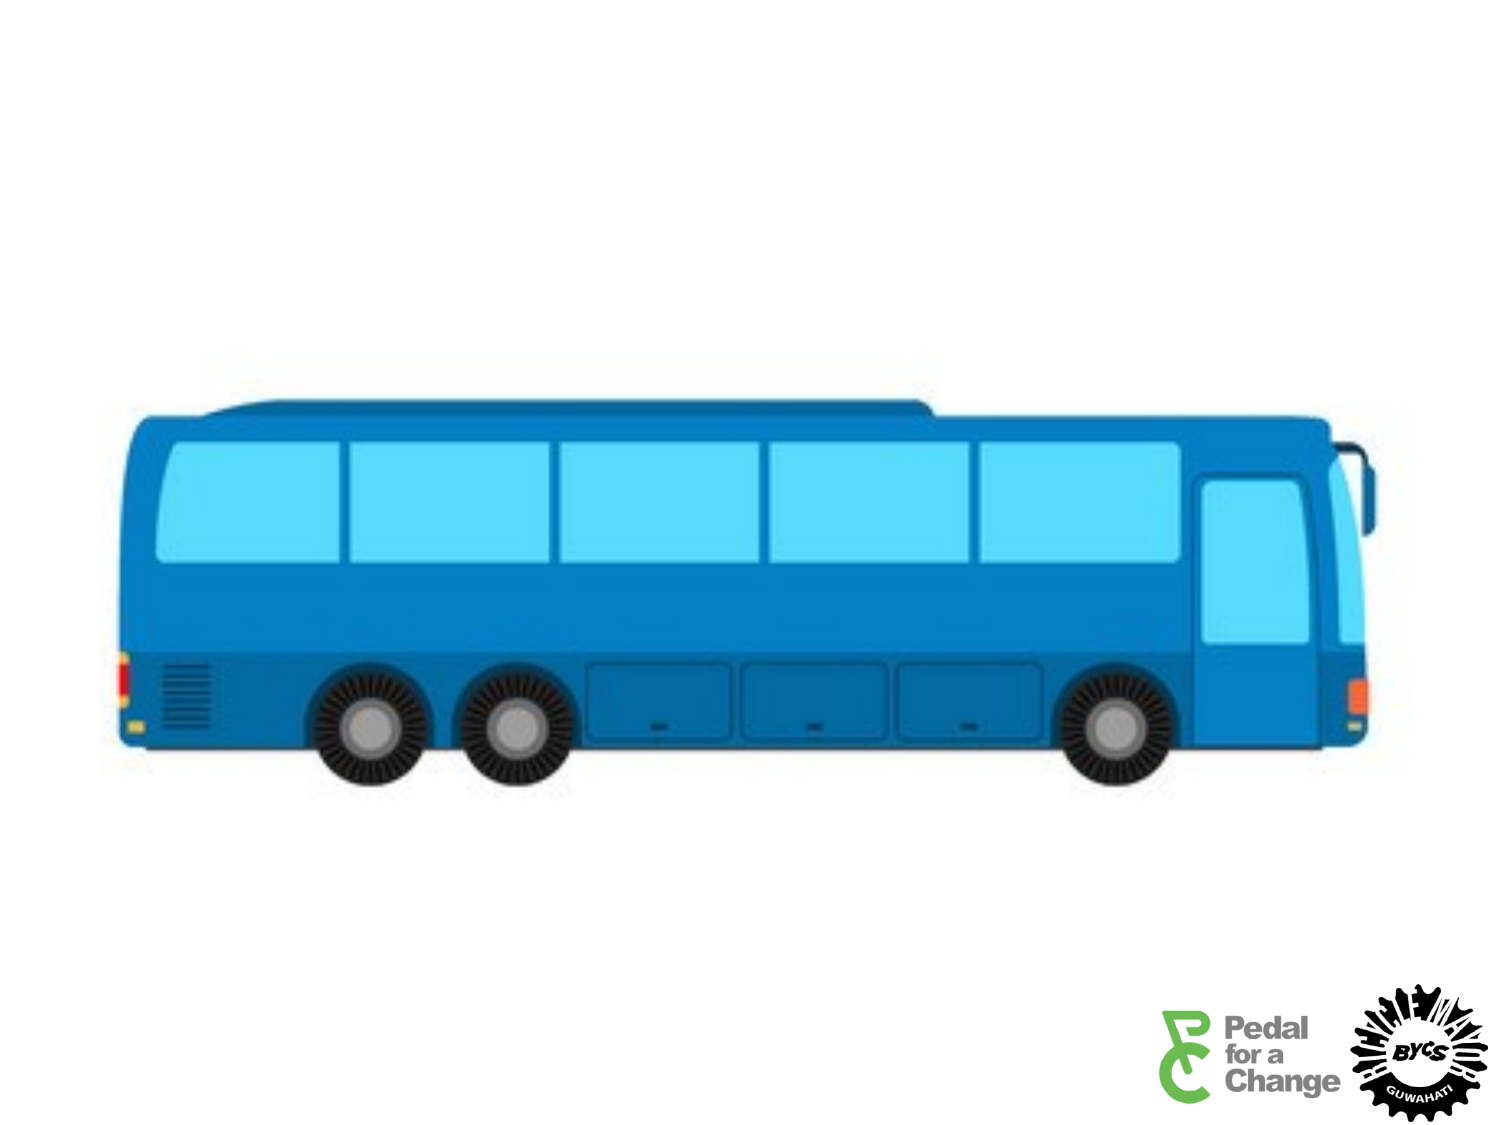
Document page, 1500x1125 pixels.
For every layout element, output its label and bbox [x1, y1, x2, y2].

picture [48, 249, 1438, 873]
picture [1147, 984, 1488, 1123]
